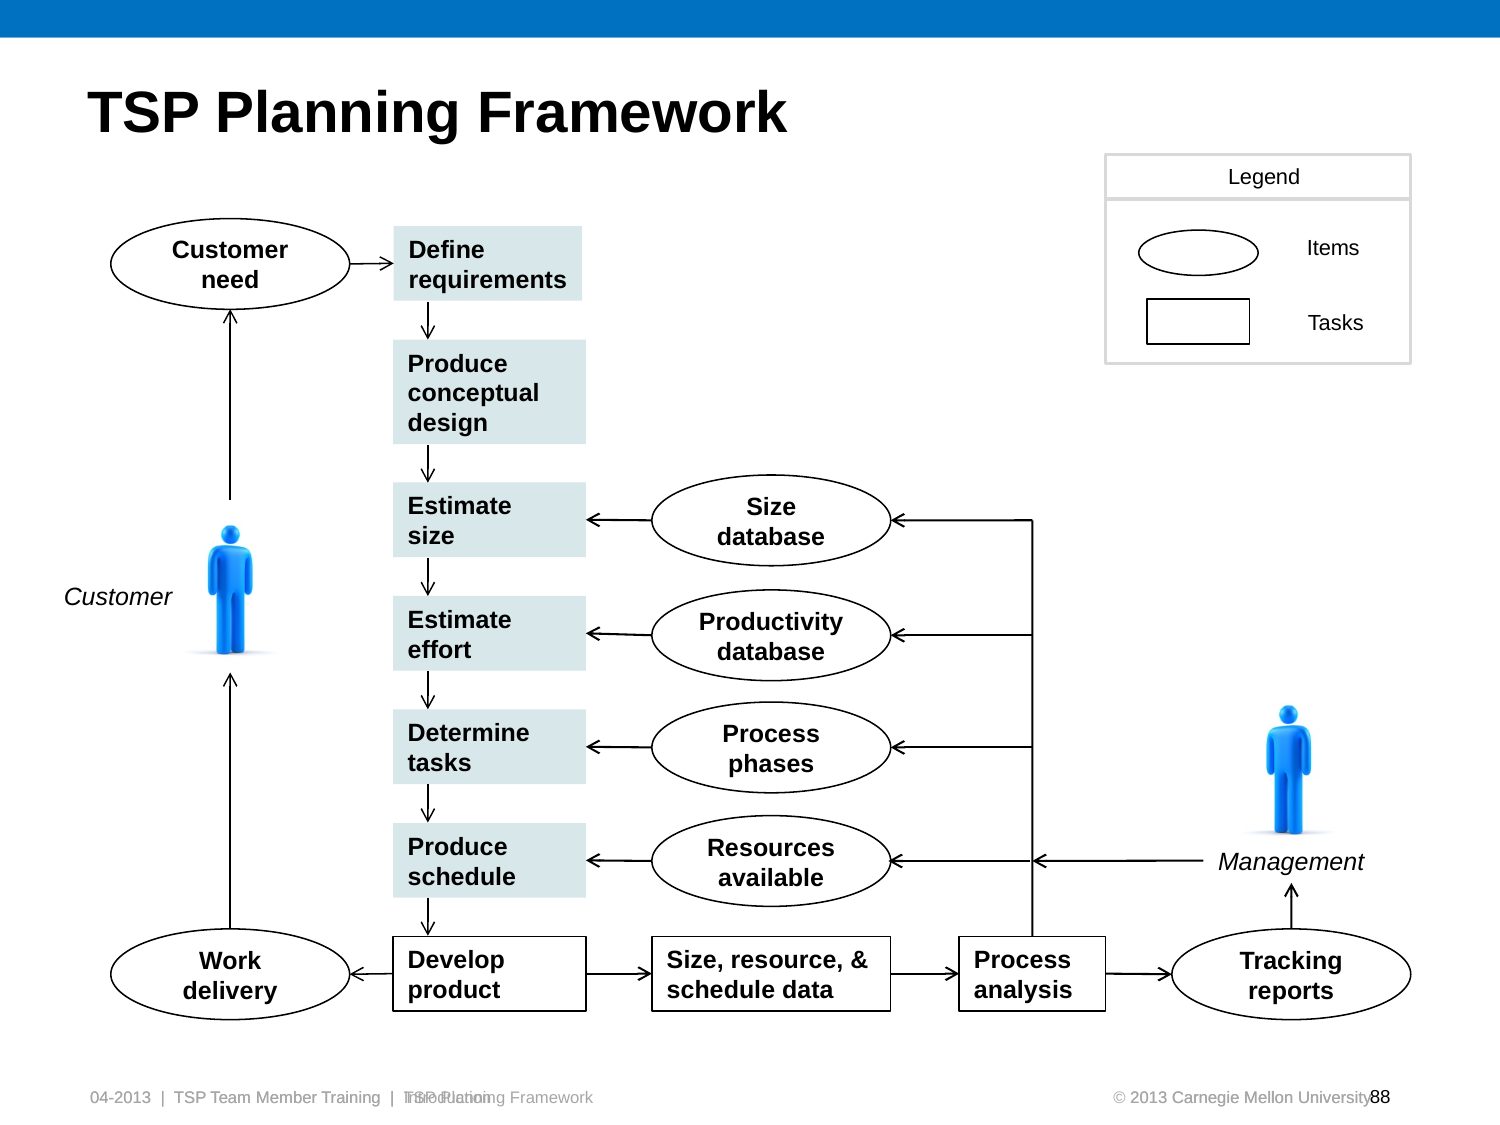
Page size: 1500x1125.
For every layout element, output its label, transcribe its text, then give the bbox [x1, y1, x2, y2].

text_box Estimate effort [393, 595, 586, 671]
text_box Estimate size [393, 482, 586, 558]
text_box Process analysis [959, 936, 1106, 1011]
text_box Customer [49, 573, 138, 618]
text_box Process phases [651, 702, 891, 793]
text_box Size database [651, 474, 891, 566]
text_box Produce schedule [393, 823, 586, 898]
text_box [1105, 154, 1411, 199]
text_box Size, resource, & schedule data [651, 936, 891, 1011]
text_box Produce conceptual design [393, 339, 586, 445]
text_box Work delivery [110, 928, 350, 1020]
picture [143, 499, 317, 673]
text_box Resources available [651, 815, 891, 907]
text_box Productivity database [652, 589, 891, 681]
text_box Develop product [393, 936, 586, 1011]
text_box Define requirements [393, 226, 583, 301]
text_box Determine tasks [393, 709, 586, 785]
text_box Customer need [110, 218, 350, 310]
text_box Tracking reports [1171, 928, 1411, 1020]
text_box [1105, 199, 1411, 364]
title TSP Planning Framework [87, 87, 1439, 226]
text_box Management [1203, 857, 1380, 883]
picture [1202, 680, 1377, 854]
